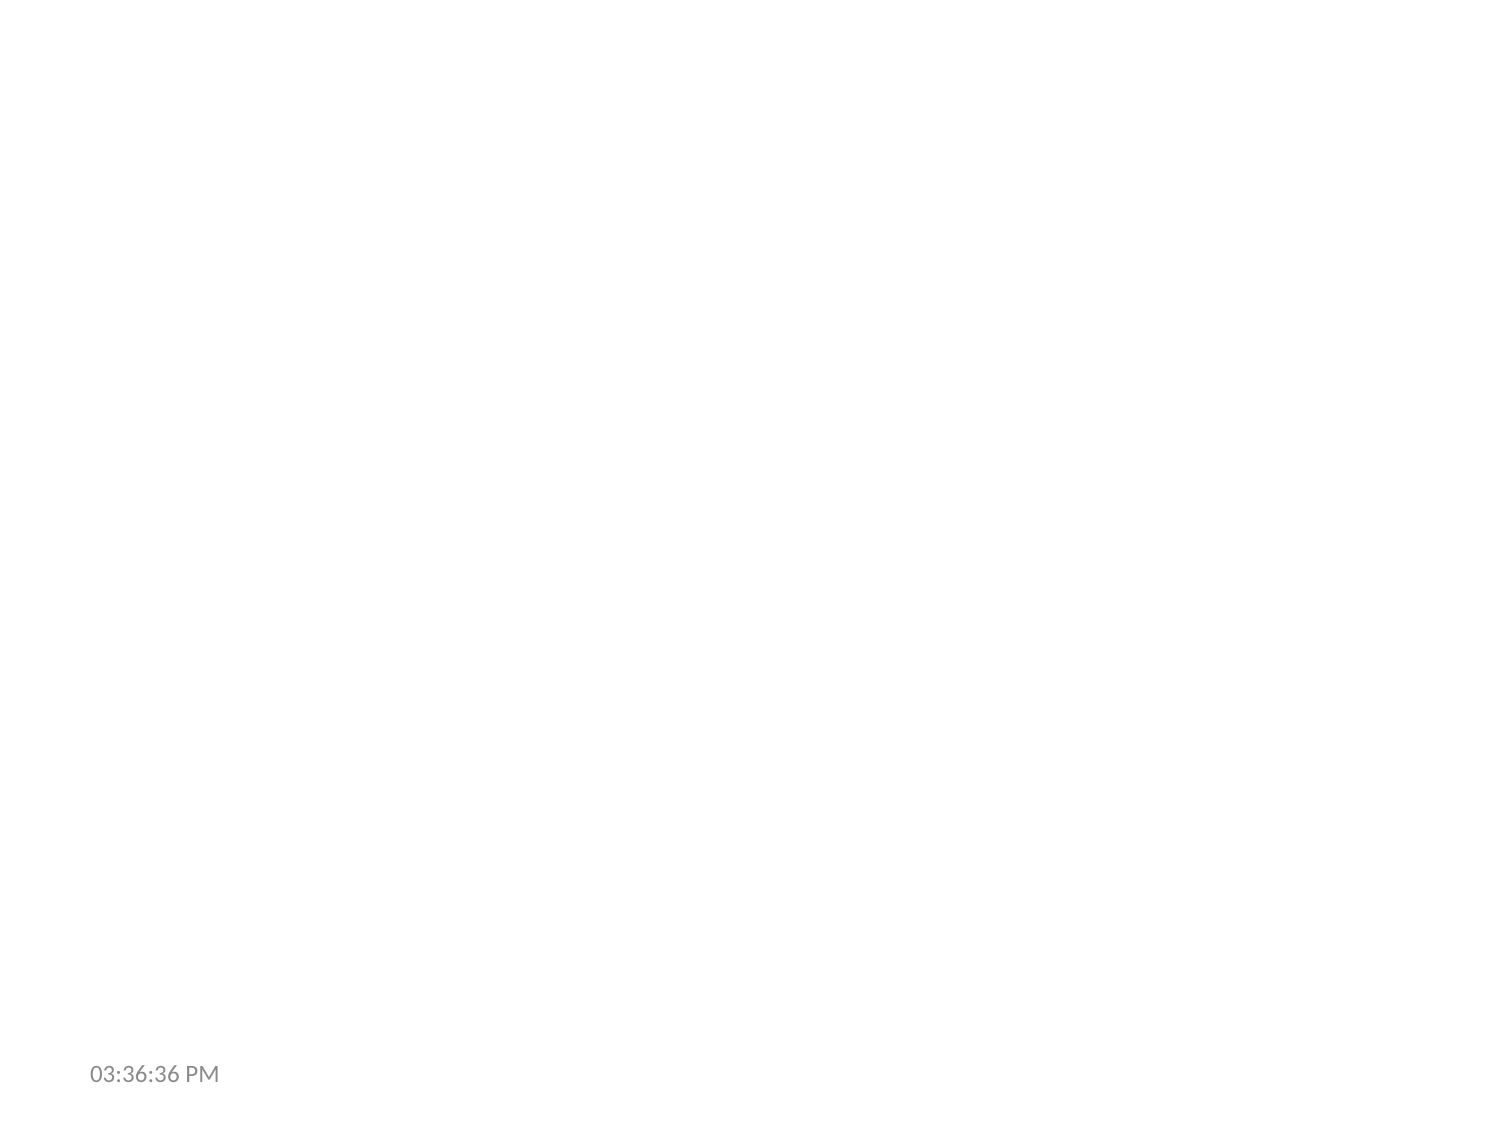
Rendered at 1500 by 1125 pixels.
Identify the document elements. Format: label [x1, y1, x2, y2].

slide_number [75, 1042, 425, 1103]
